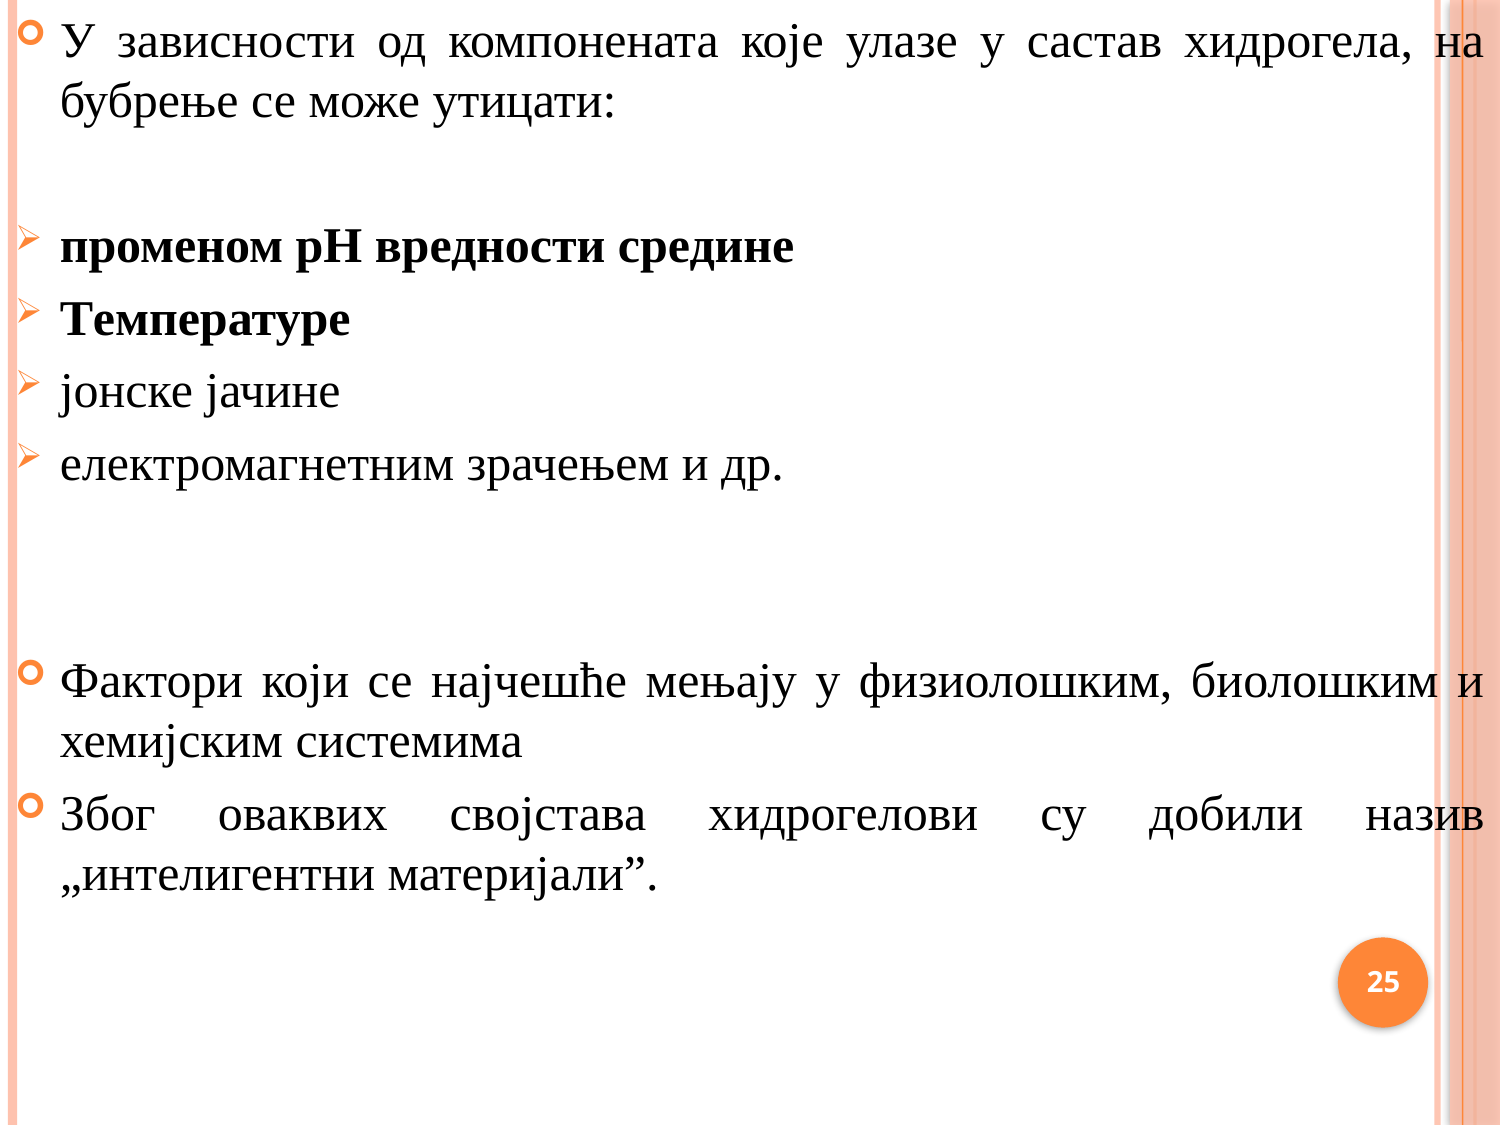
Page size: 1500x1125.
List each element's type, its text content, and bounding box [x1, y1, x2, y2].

list У зависности од компонената које улазе у састав хидрогела, на бубрење се може утицати: променом pH вредности средине Температуре јонске јачине електромагнетним зрачењем и др. Фактори који се најчешће мењају у физиолошким, биолошким и хемијским системима Због оваквих својстава хидрогелови су добили назив „интелигентни материјали”. [0, 0, 1500, 1125]
slide_number 25 [1333, 940, 1434, 1026]
